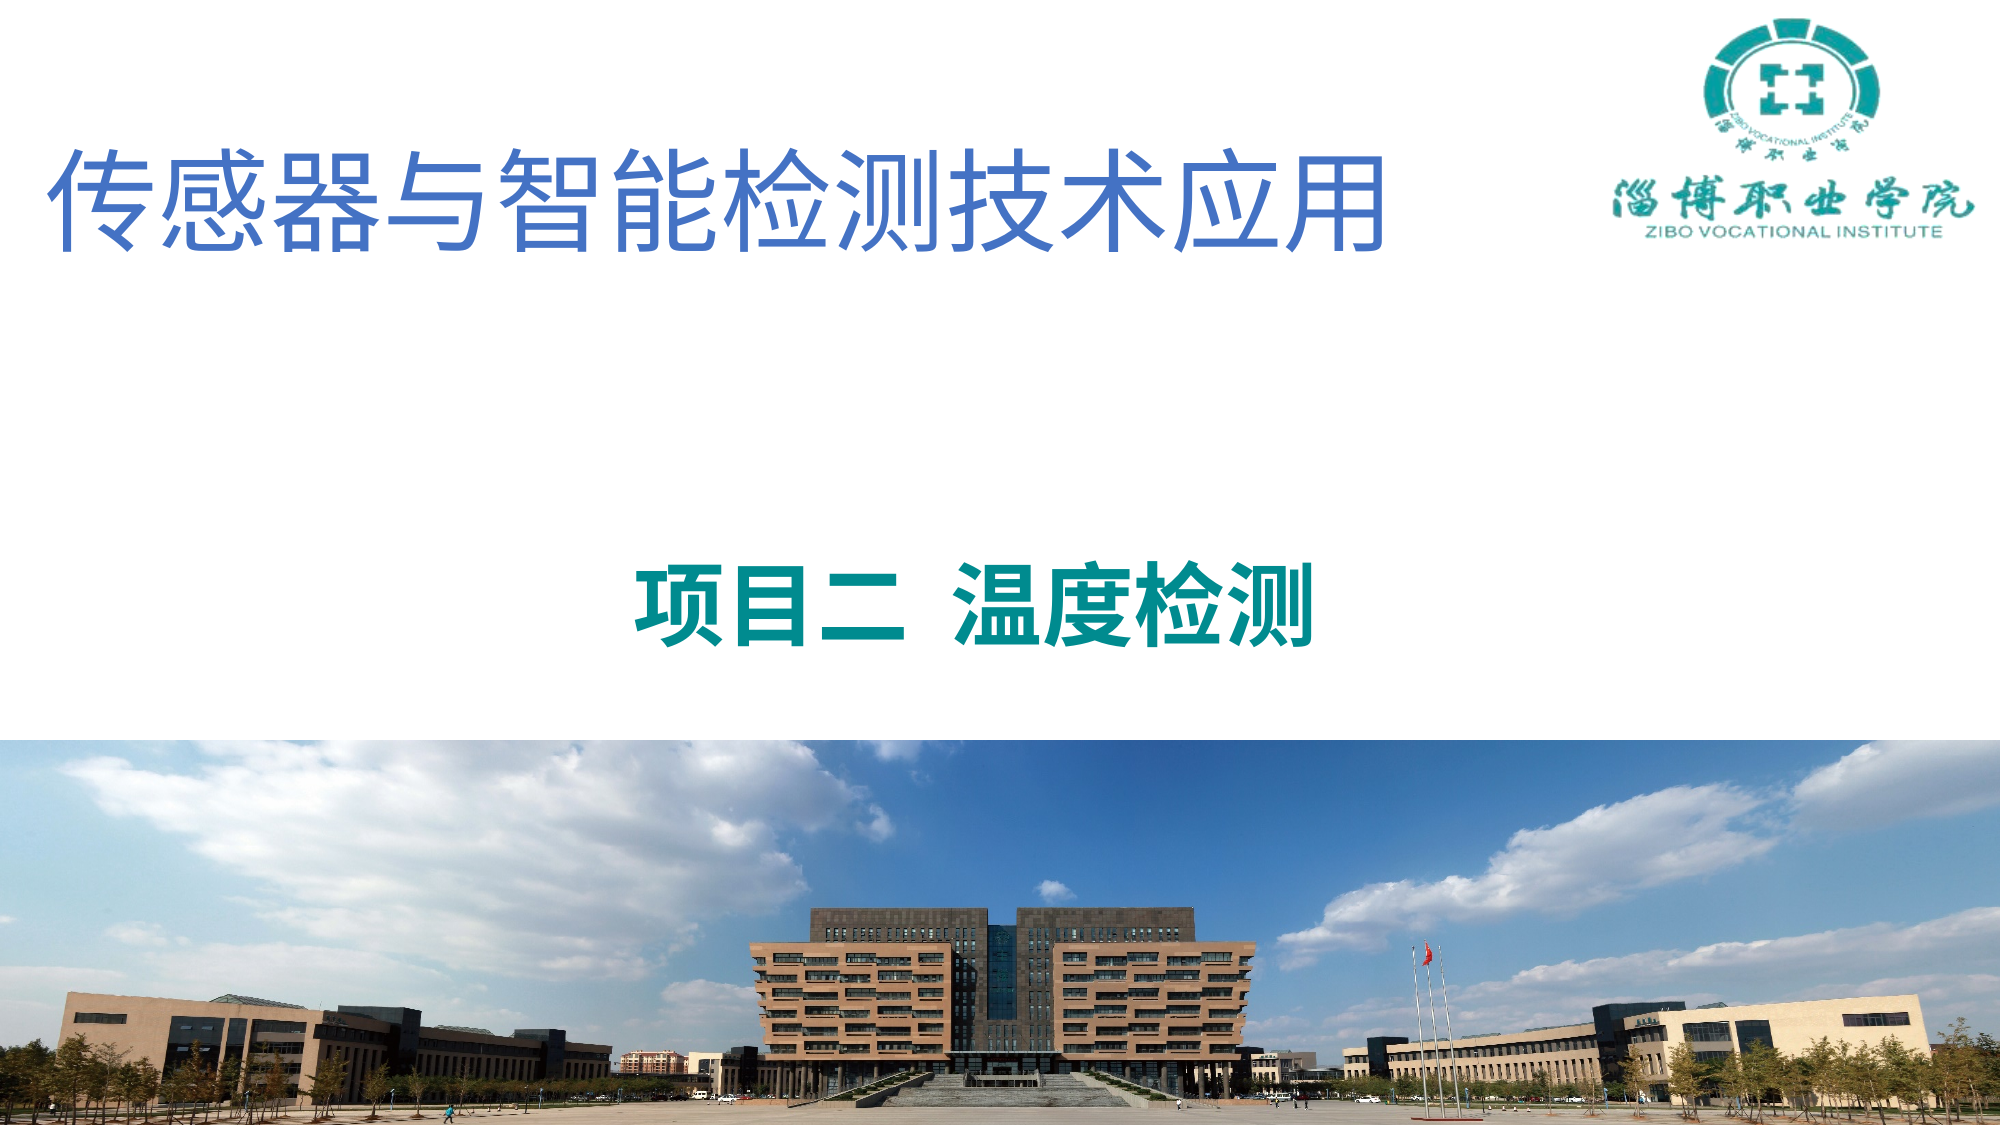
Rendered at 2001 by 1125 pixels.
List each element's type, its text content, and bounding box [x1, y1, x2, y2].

picture [1581, 4, 2000, 253]
text_box 项目二 温度检测 [619, 540, 1462, 665]
picture [0, 740, 2000, 1125]
text_box 传感器与智能检测技术应用 [30, 123, 1411, 274]
